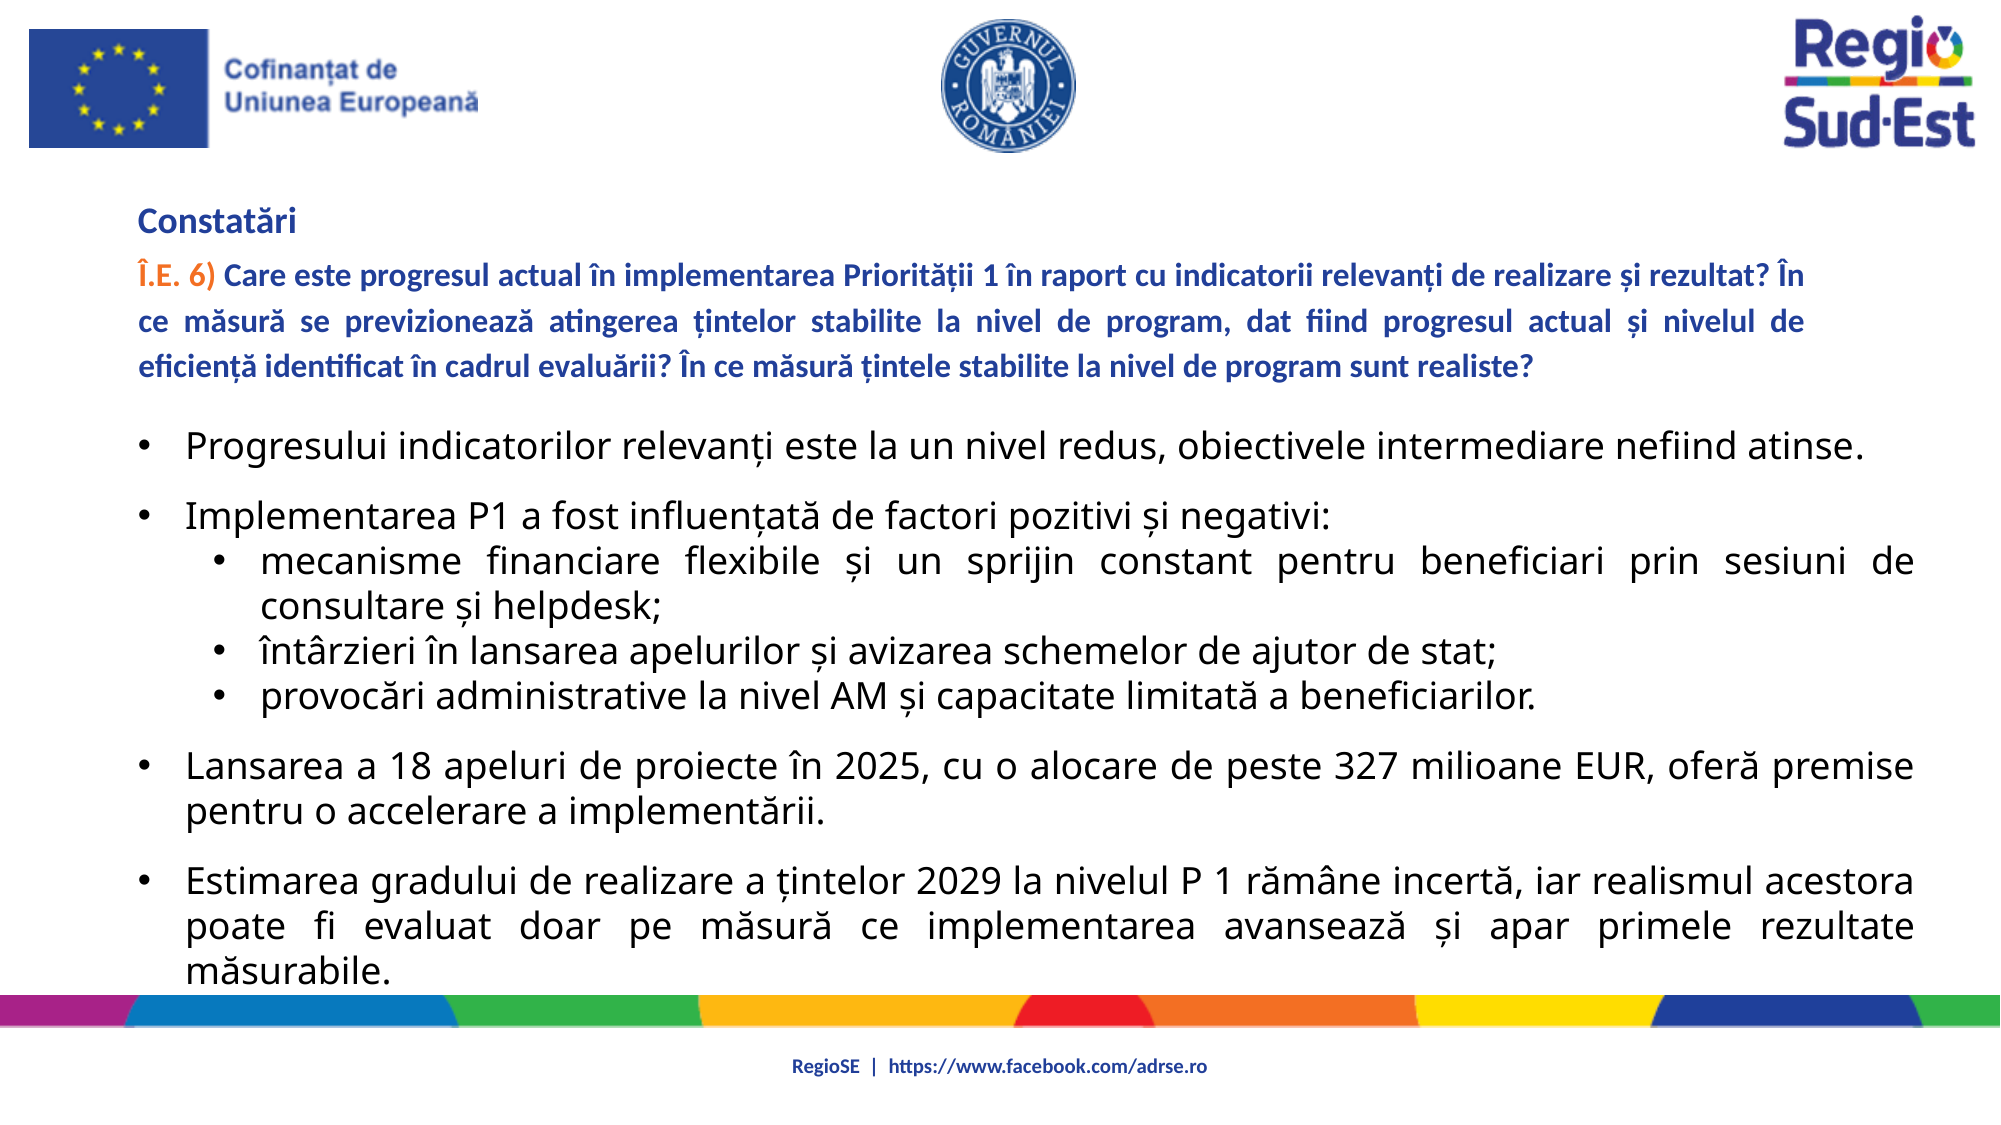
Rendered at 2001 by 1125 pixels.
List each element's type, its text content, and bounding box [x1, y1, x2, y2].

picture [1759, 0, 2000, 220]
text_box Progresului indicatorilor relevanți este la un nivel redus, obiectivele intermediare nefiind atinse. Implementarea P1 a fost influențată de factori pozitivi și negativi: mecanisme financiare flexibile și un sprijin constant pentru beneficiari prin sesiuni de consultare și helpdesk; întârzieri în lansarea apelurilor și avizarea schemelor de ajutor de stat; provocări administrative la nivel AM și capacitate limitată a beneficiarilor. Lansarea a 18 apeluri de proiecte în 2025, cu o alocare de peste 327 milioane EUR, oferă premise pentru o accelerare a implementării. Estimarea gradului de realizare a țintelor 2029 la nivelul P 1 rămâne incertă, iar realismul acestora poate fi evaluat doar pe măsură ce implementarea avansează și apar primele rezultate măsurabile. [123, 414, 1932, 995]
picture [0, 995, 2000, 1029]
text_box Î.E. 6) Care este progresul actual în implementarea Priorității 1 în raport cu indicatorii relevanți de realizare și rezultat? În ce măsură se previzionează atingerea țintelor stabilite la nivel de program, dat fiind progresul actual și nivelul de eficiență identificat în cadrul evaluării? În ce măsură țintele stabilite la nivel de program sunt realiste? [123, 240, 1823, 301]
picture [28, 28, 478, 148]
text_box Constatări [123, 188, 1223, 240]
text_box RegioSE | https://www.facebook.com/adrse.ro [776, 1029, 1223, 1085]
picture [941, 19, 1076, 153]
